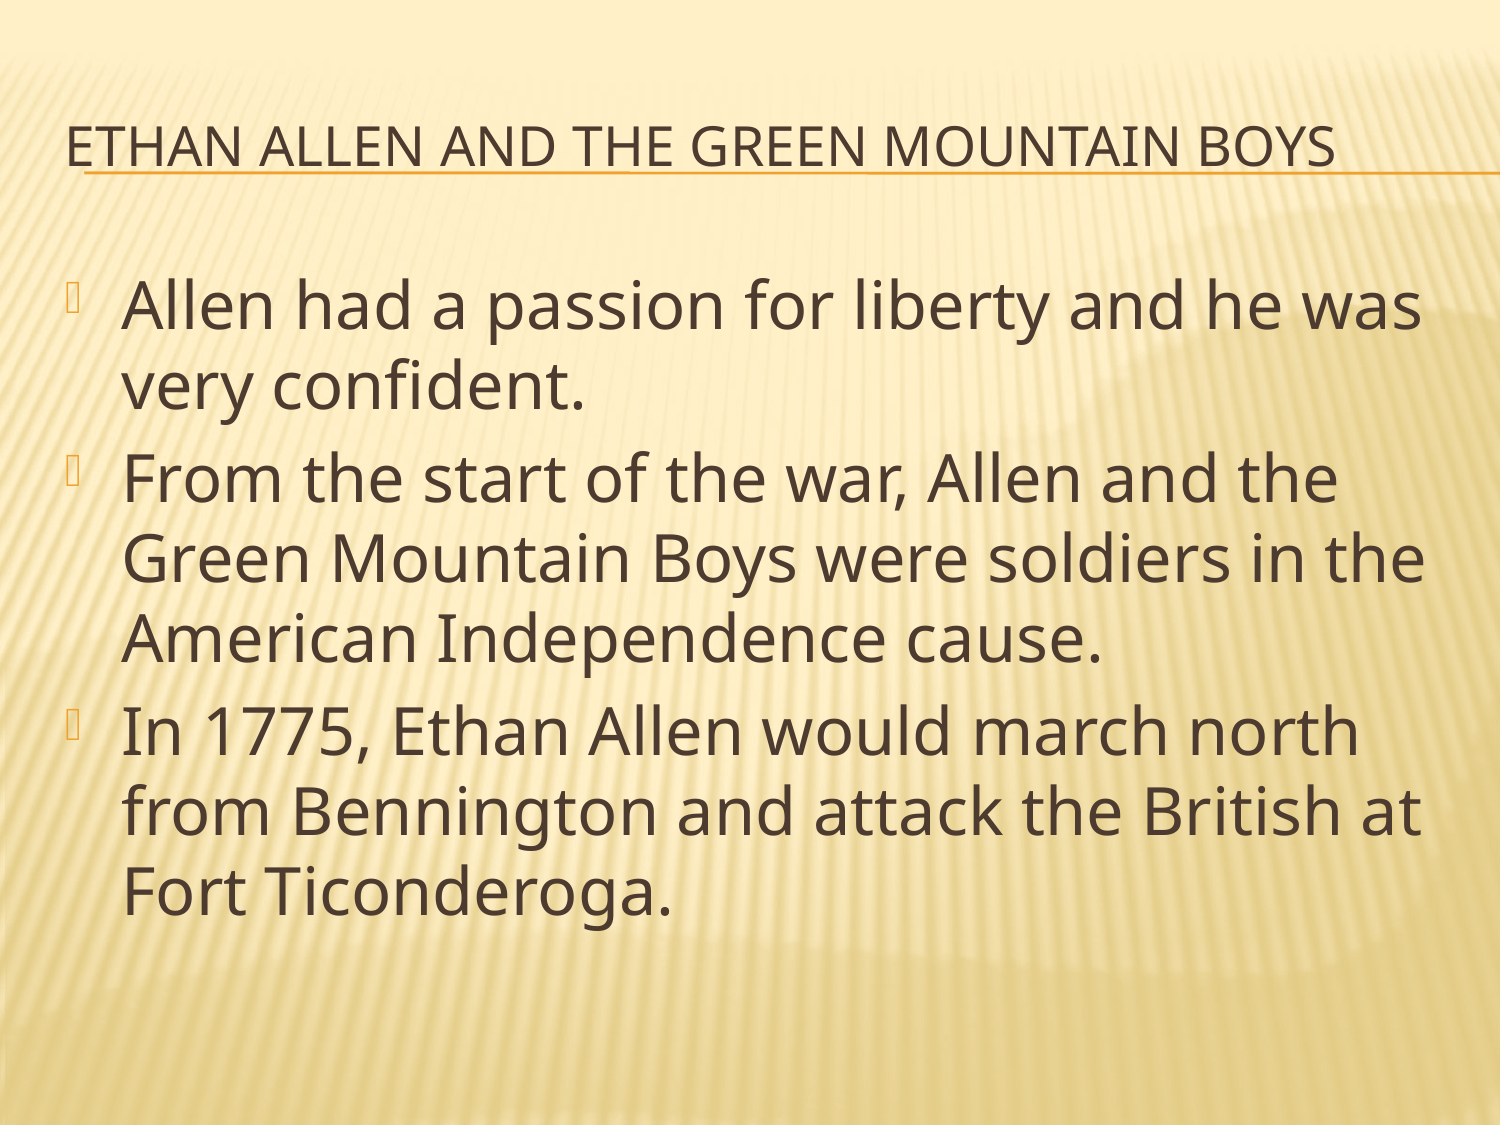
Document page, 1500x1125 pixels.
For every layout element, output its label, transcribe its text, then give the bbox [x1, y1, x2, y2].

list Allen had a passion for liberty and he was very confident. From the start of the war, Allen and the Green Mountain Boys were soldiers in the American Independence cause. In 1775, Ethan Allen would march north from Bennington and attack the British at Fort Ticonderoga. [49, 254, 1476, 998]
title Ethan Allen and the Green Mountain Boys [50, 75, 1475, 213]
